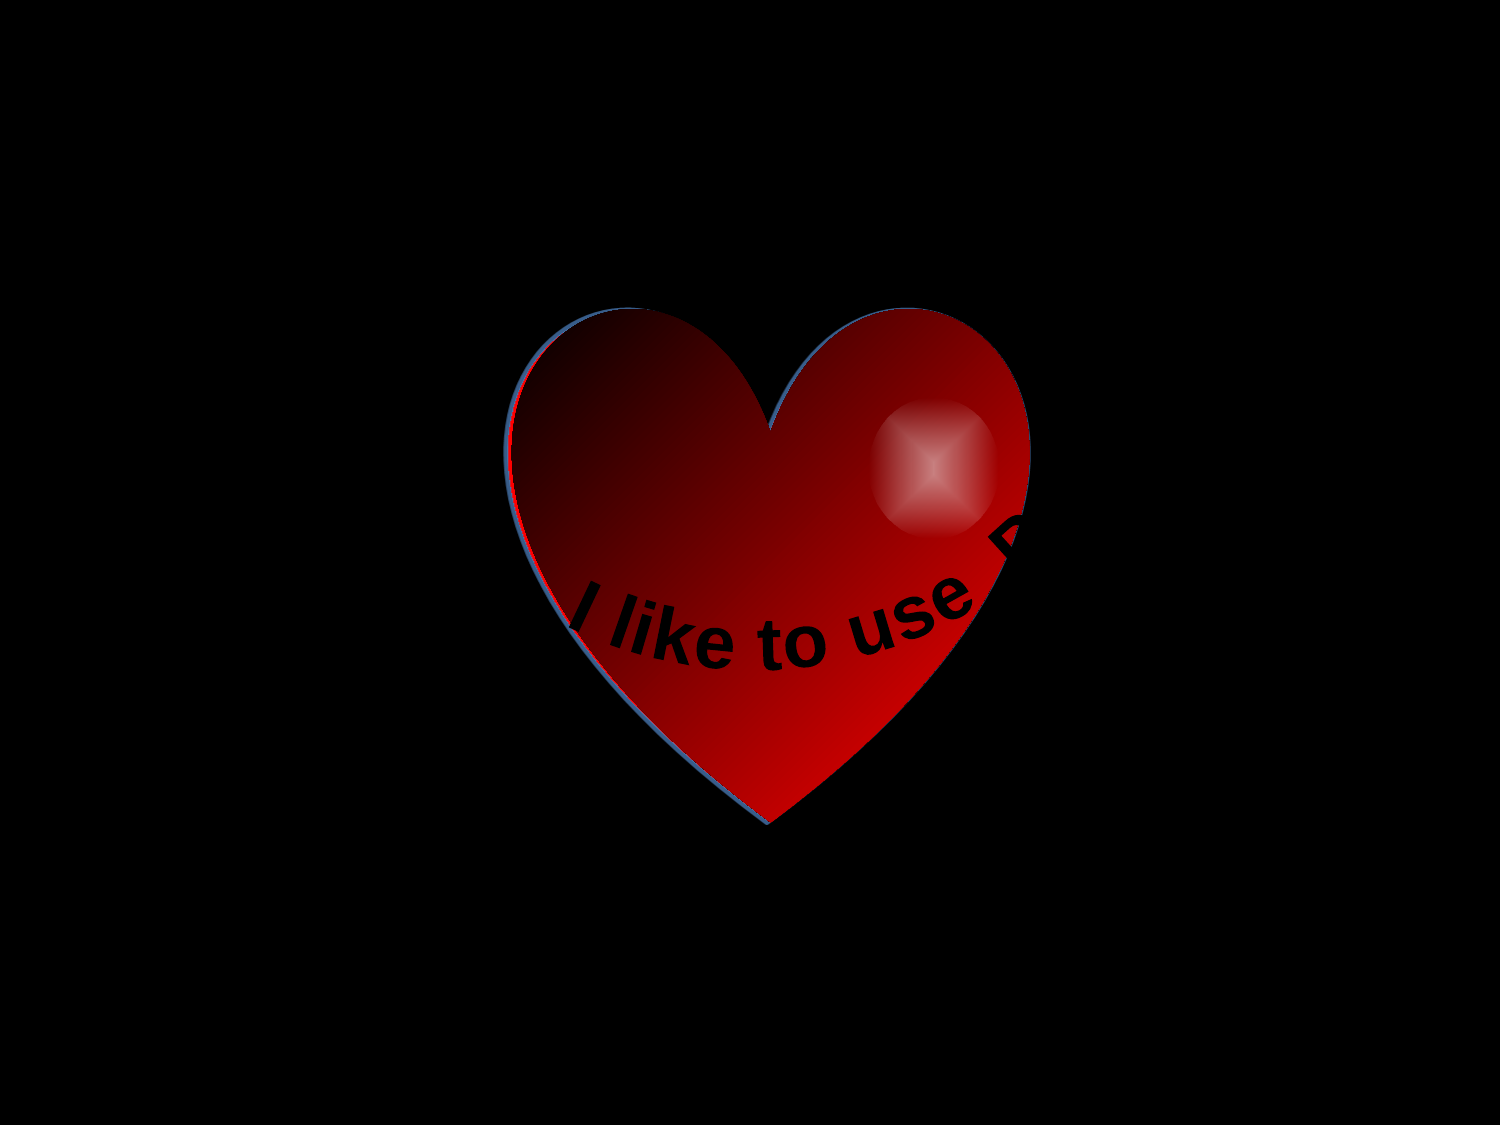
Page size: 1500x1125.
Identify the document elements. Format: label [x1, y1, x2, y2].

picture [209, 194, 1301, 932]
